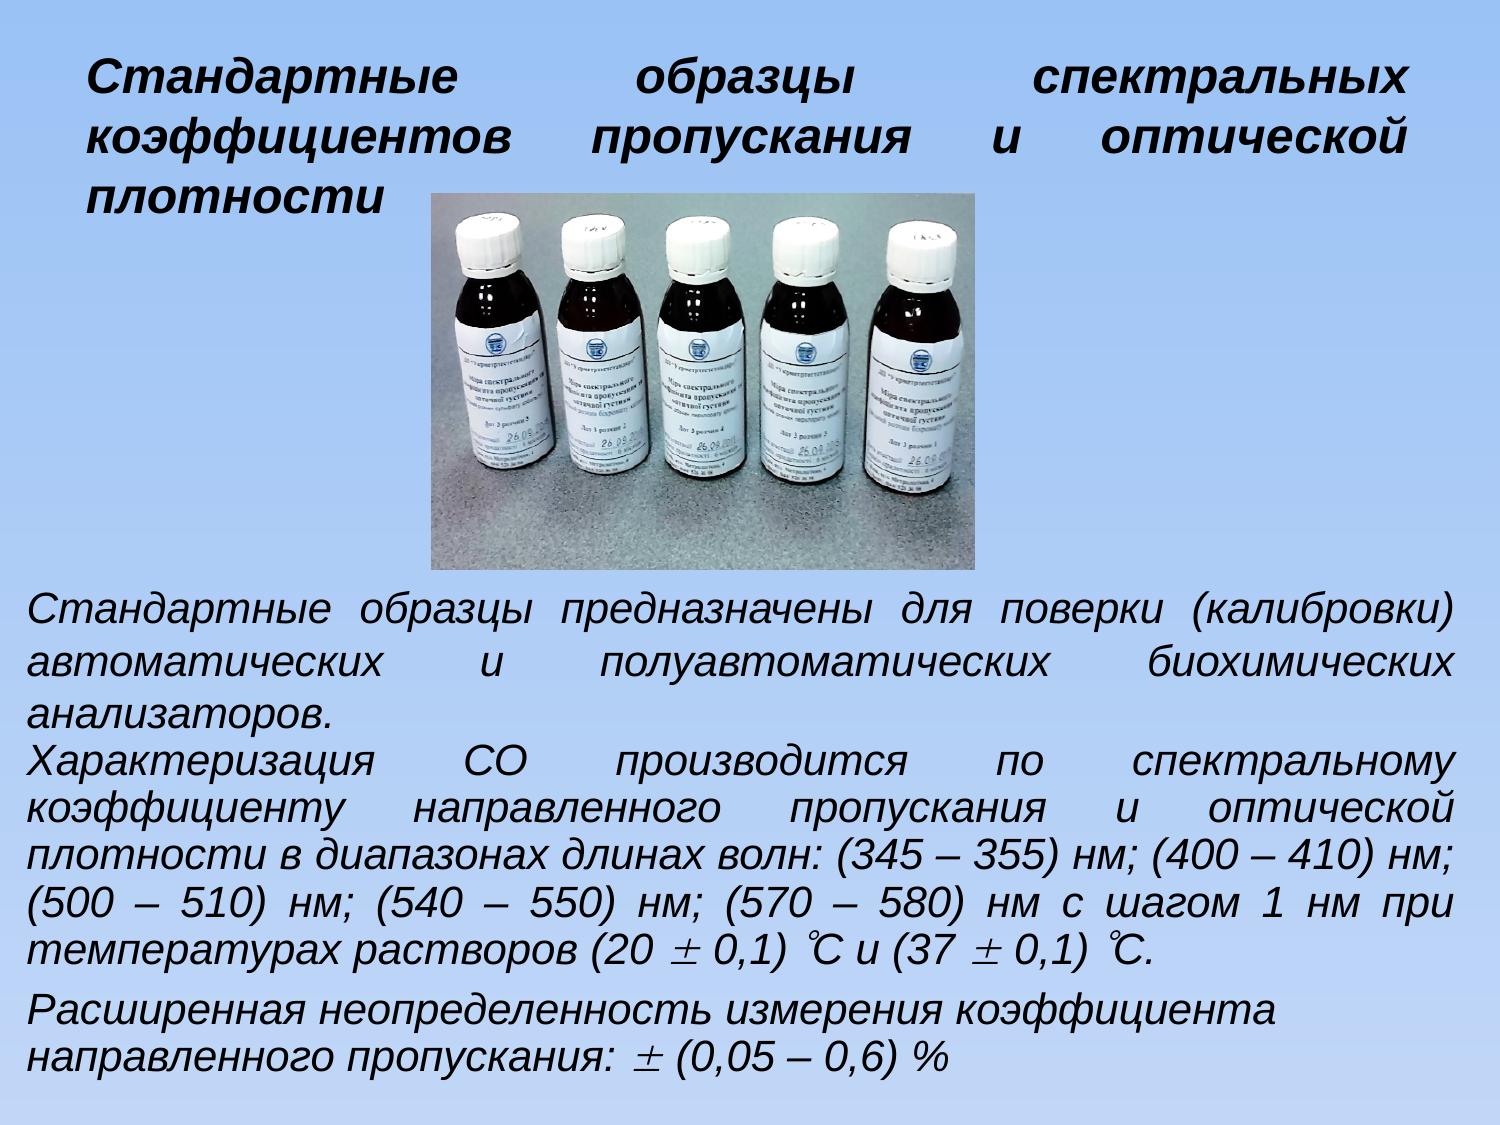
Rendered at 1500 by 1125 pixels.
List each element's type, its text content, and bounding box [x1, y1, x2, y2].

text_box Стандартные образцы спектральных коэффициентов пропускания и оптической плотности [41, 35, 1424, 231]
picture [431, 193, 975, 570]
list Стандартные образцы предназначены для поверки (калибровки) автоматических и полуавтоматических биохимических анализаторов. Характеризация СО производится по спектральному коэффициенту направленного пропускания и оптической плотности в диапазонах длинах волн: (345 ‒ 355) нм; (400 ‒ 410) нм; (500 ‒ 510) нм; (540 ‒ 550) нм; (570 ‒ 580) нм с шагом 1 нм при температурах растворов (20  0,1) С и (37  0,1) С. Расширенная неопределенность измерения коэффициента направленного пропускания:  (0,05 ‒ 0,6) % [11, 504, 1471, 1125]
